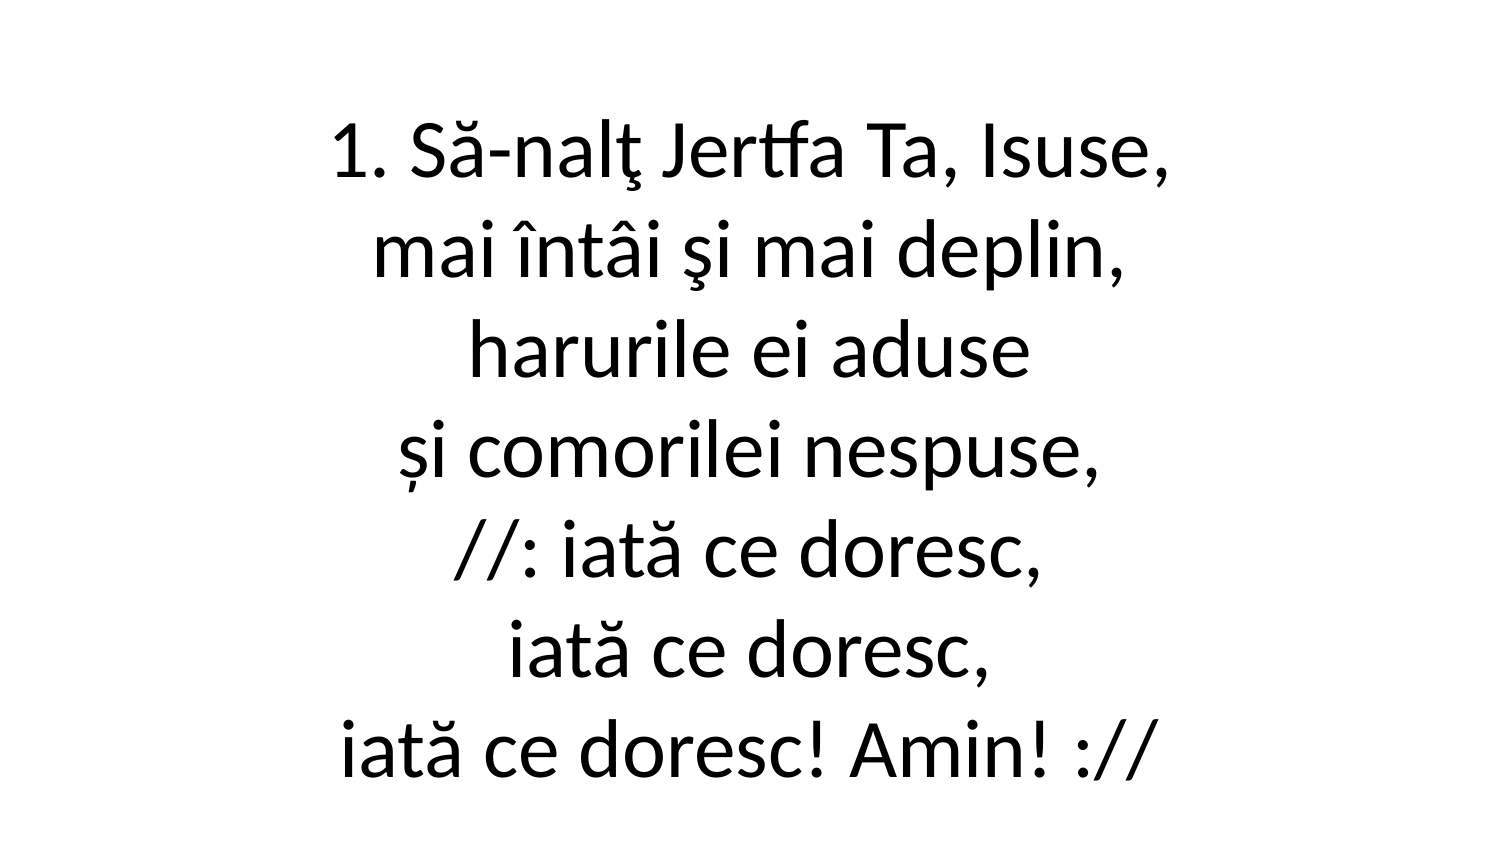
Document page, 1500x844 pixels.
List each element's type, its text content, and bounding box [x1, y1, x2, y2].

text_box 1. Să-nalţ Jertfa Ta, Isuse, mai întâi şi mai deplin, harurile ei aduse și comorile­i nespuse, //: iată ce doresc, iată ce doresc, iată ce doresc! Amin! :// [312, 42, 1188, 802]
